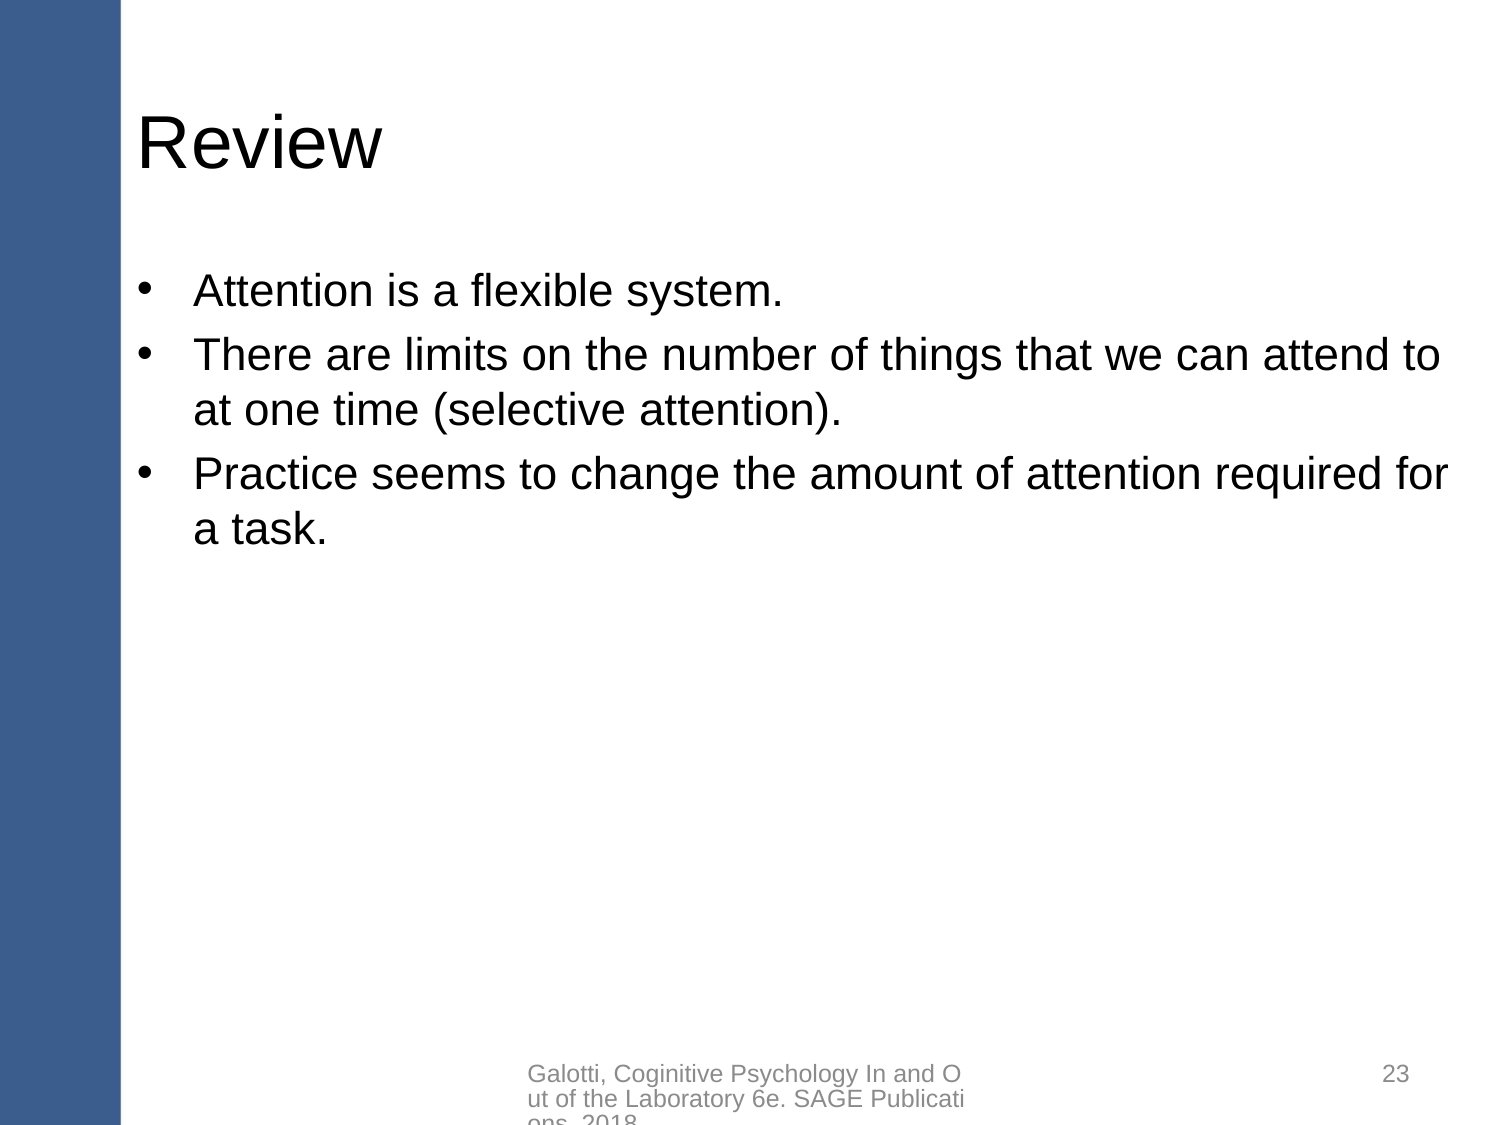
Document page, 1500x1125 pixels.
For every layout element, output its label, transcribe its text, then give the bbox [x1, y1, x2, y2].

title Review [121, 45, 1472, 233]
list Attention is a flexible system. There are limits on the number of things that we can attend to at one time (selective attention). Practice seems to change the amount of attention required for a task. [121, 253, 1472, 996]
footer Galotti, Coginitive Psychology In and Out of the Laboratory 6e. SAGE Publications, 2018. [512, 1042, 988, 1103]
picture [0, 0, 1500, 1125]
slide_number 23 [1074, 1042, 1425, 1103]
